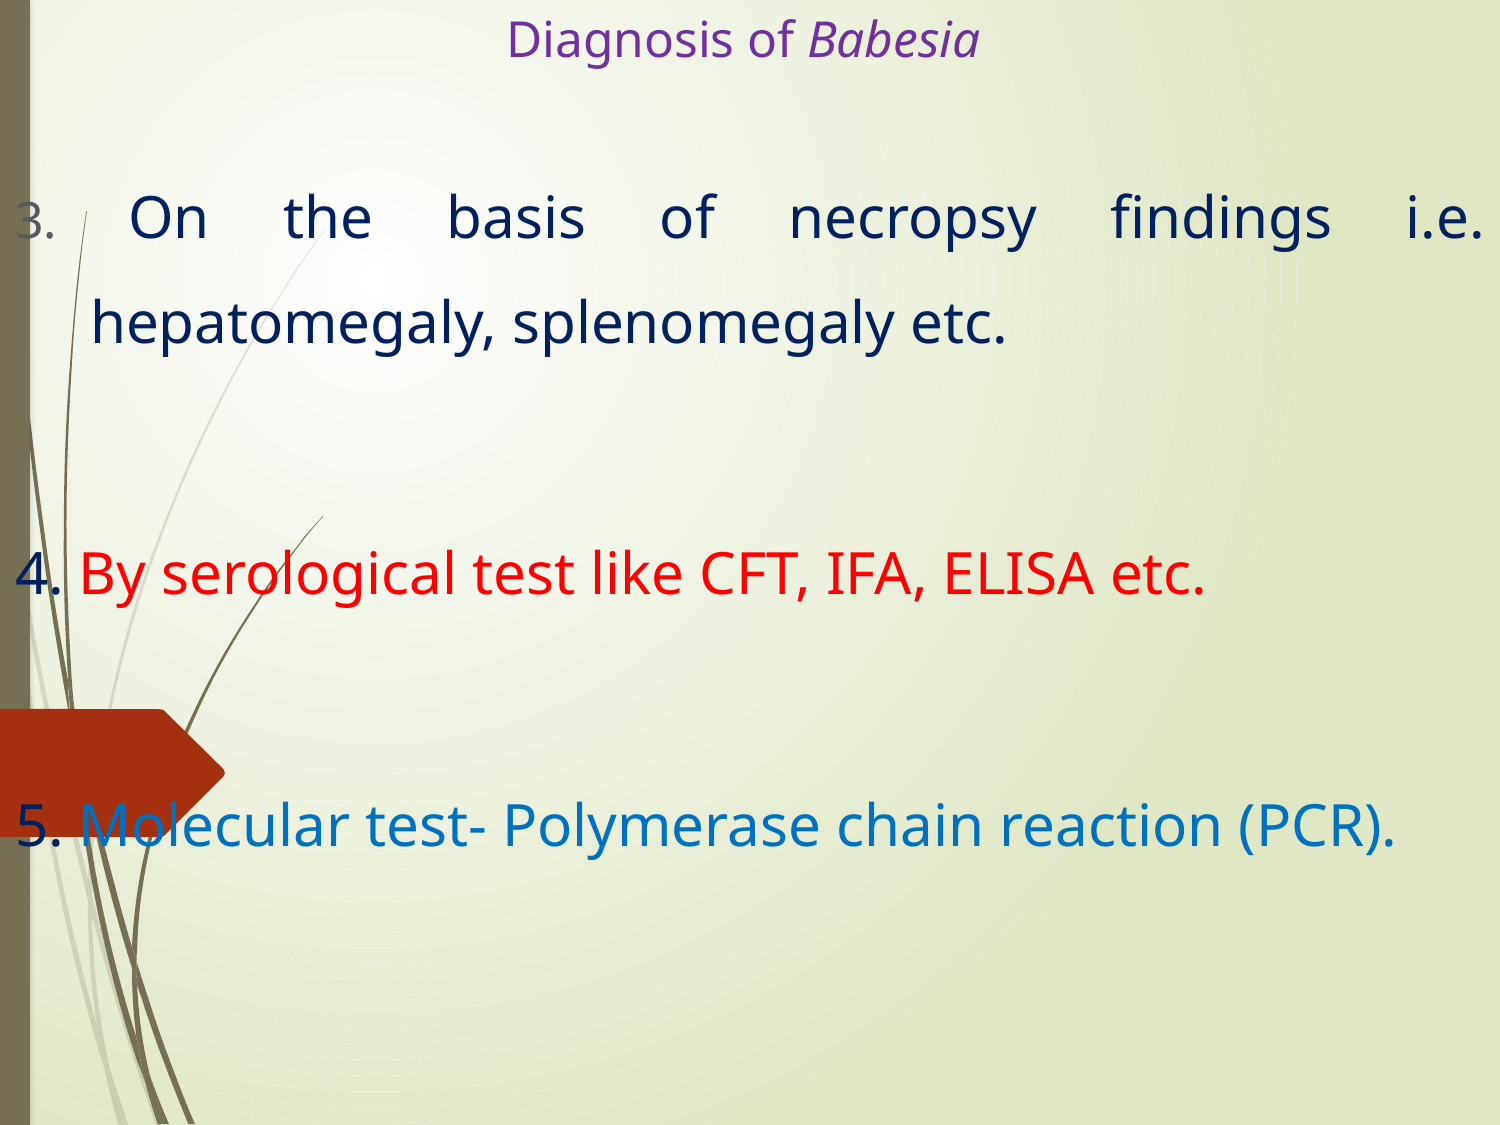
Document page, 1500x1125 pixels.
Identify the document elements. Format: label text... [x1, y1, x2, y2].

subtitle 3. On the basis of necropsy findings i.e. hepatomegaly, splenomegaly etc. 4. By serological test like CFT, IFA, ELISA etc. 5. Molecular test- Polymerase chain reaction (PCR). [0, 137, 1500, 1125]
title Diagnosis of Babesia [0, 0, 1500, 75]
